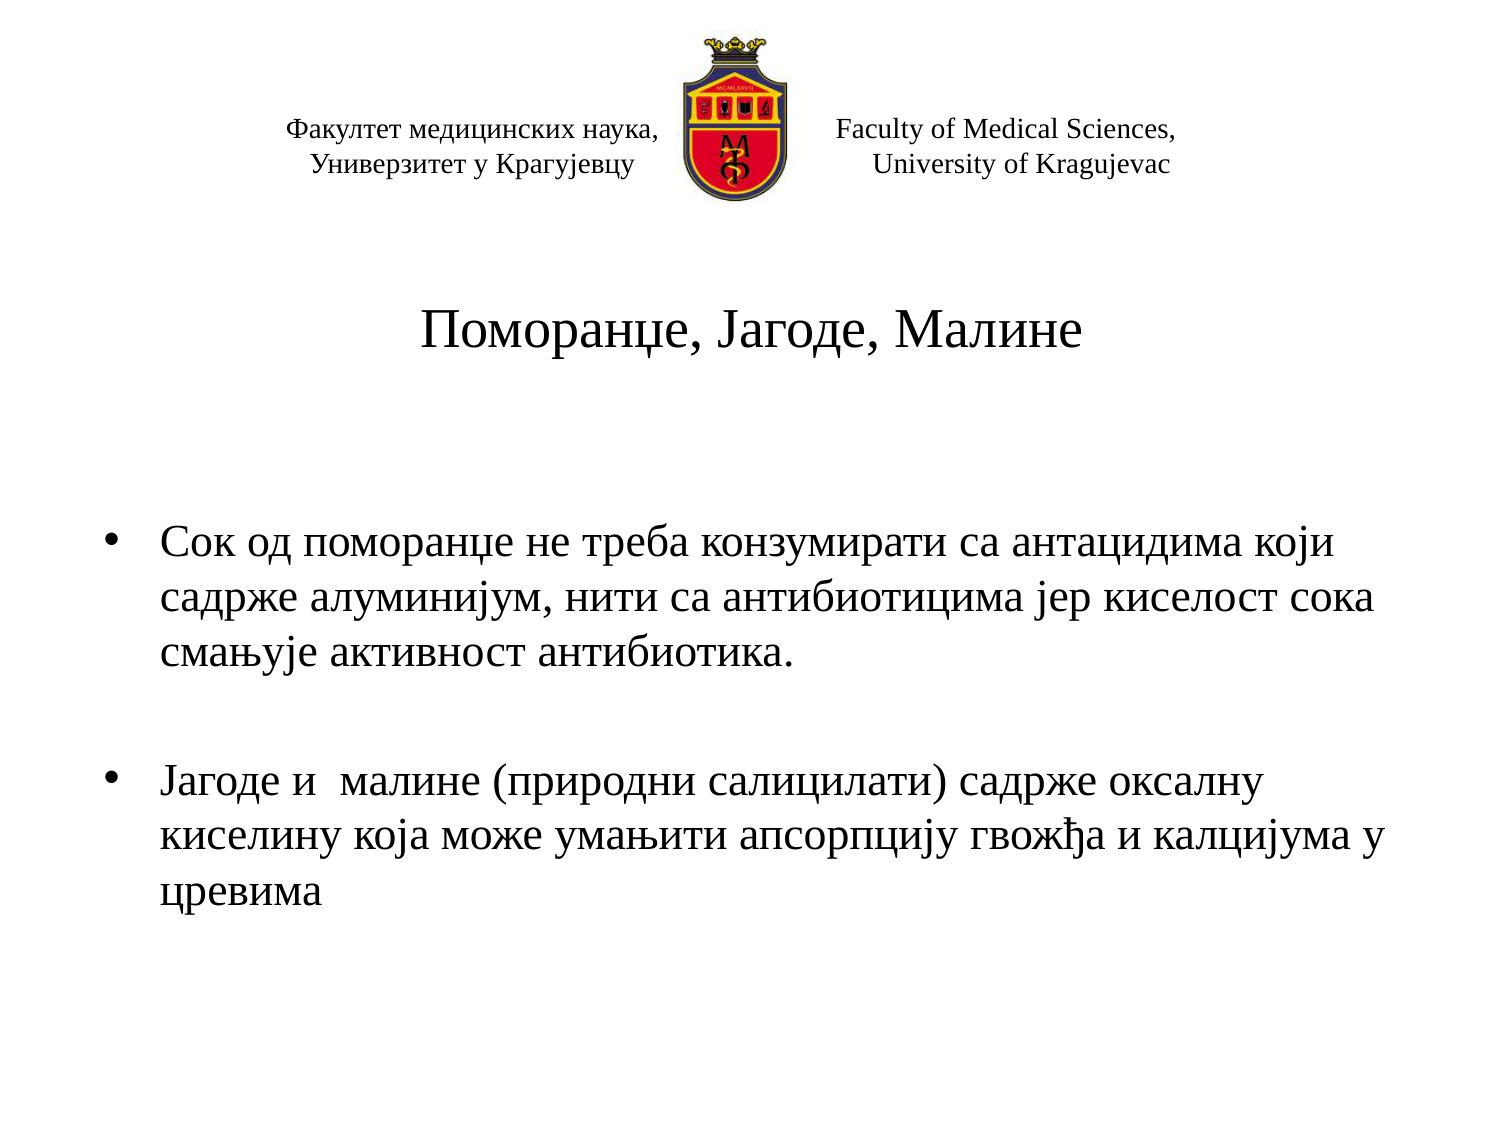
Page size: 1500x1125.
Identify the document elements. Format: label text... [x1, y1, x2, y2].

title Поморанџе, Јагоде, Малине [76, 231, 1427, 420]
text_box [253, 30, 1223, 209]
list Сок од поморанџе не треба конзумирати са антацидима који садрже алуминијум, нити са антибиотицима јер киселост сока смањује активност антибиотика. Јагоде и мaлинe (природни сaлицилaти) садрже оксалну киселину која може умањити апсорпцију гвожђа и калцијума у цревима [88, 503, 1439, 1125]
